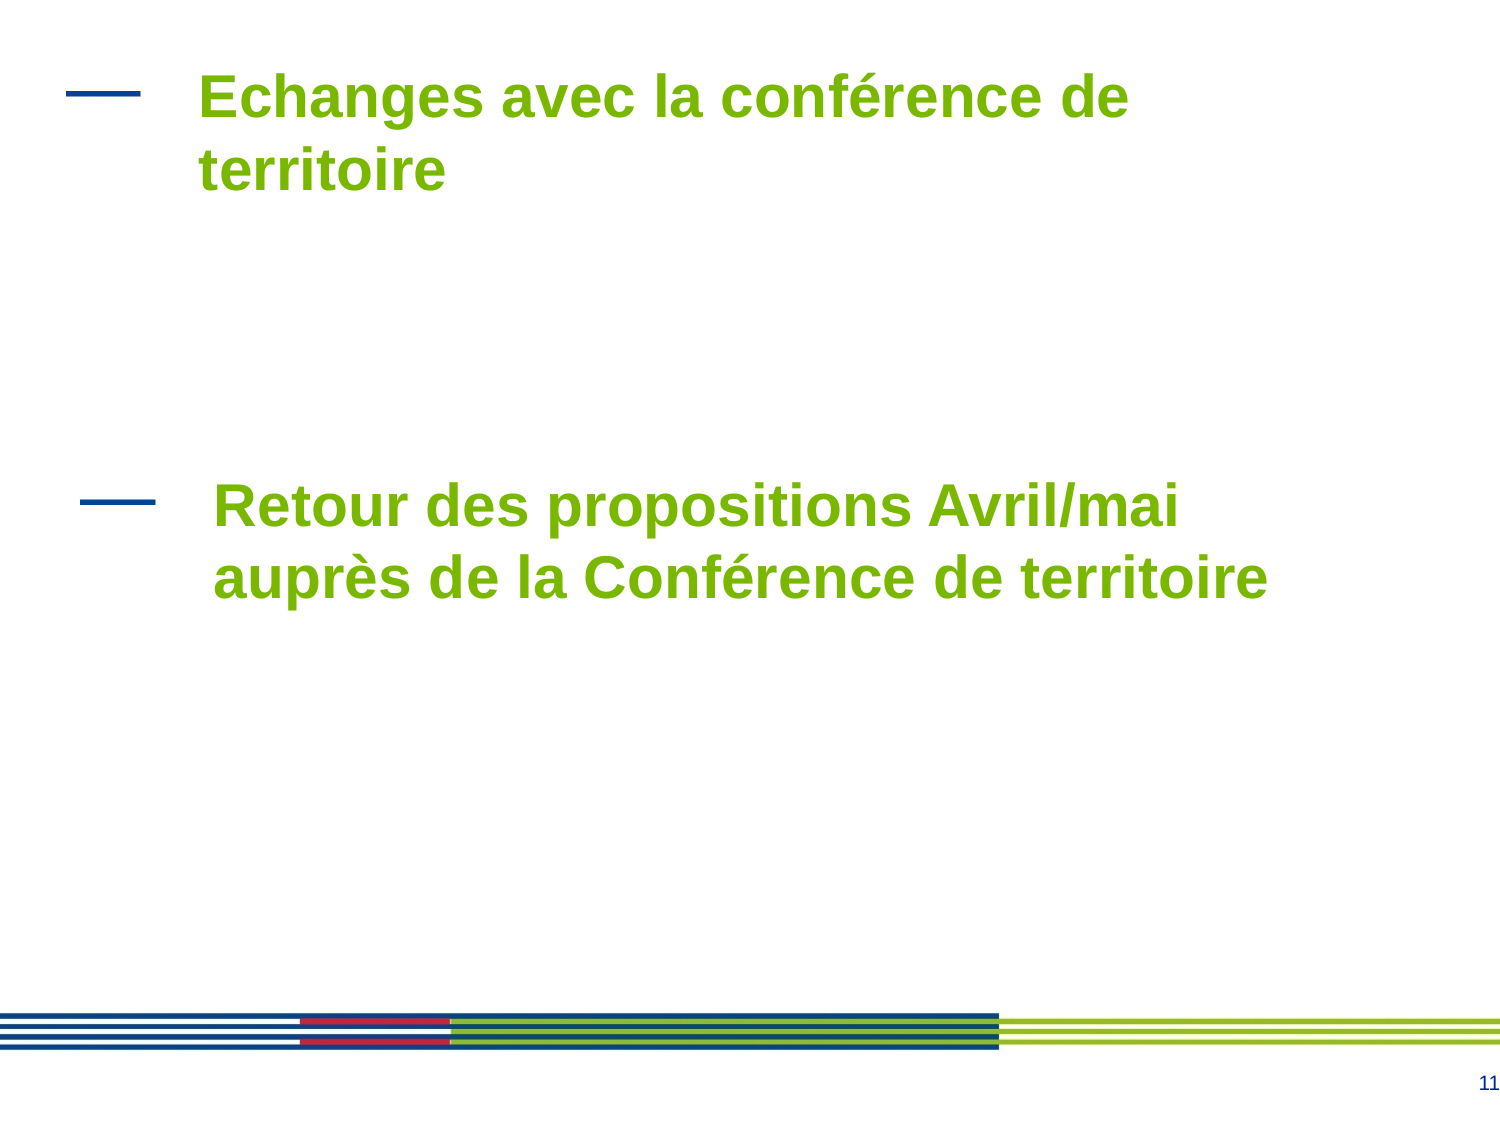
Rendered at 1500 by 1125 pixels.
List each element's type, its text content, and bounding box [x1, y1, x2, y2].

picture [65, 87, 141, 100]
text_box Retour des propositions Avril/mai auprès de la Conférence de territoire [64, 444, 1403, 632]
picture [0, 999, 1500, 1063]
title Echanges avec la conférence de territoire [49, 35, 1388, 224]
picture [79, 495, 155, 509]
text_box [76, 432, 1415, 621]
